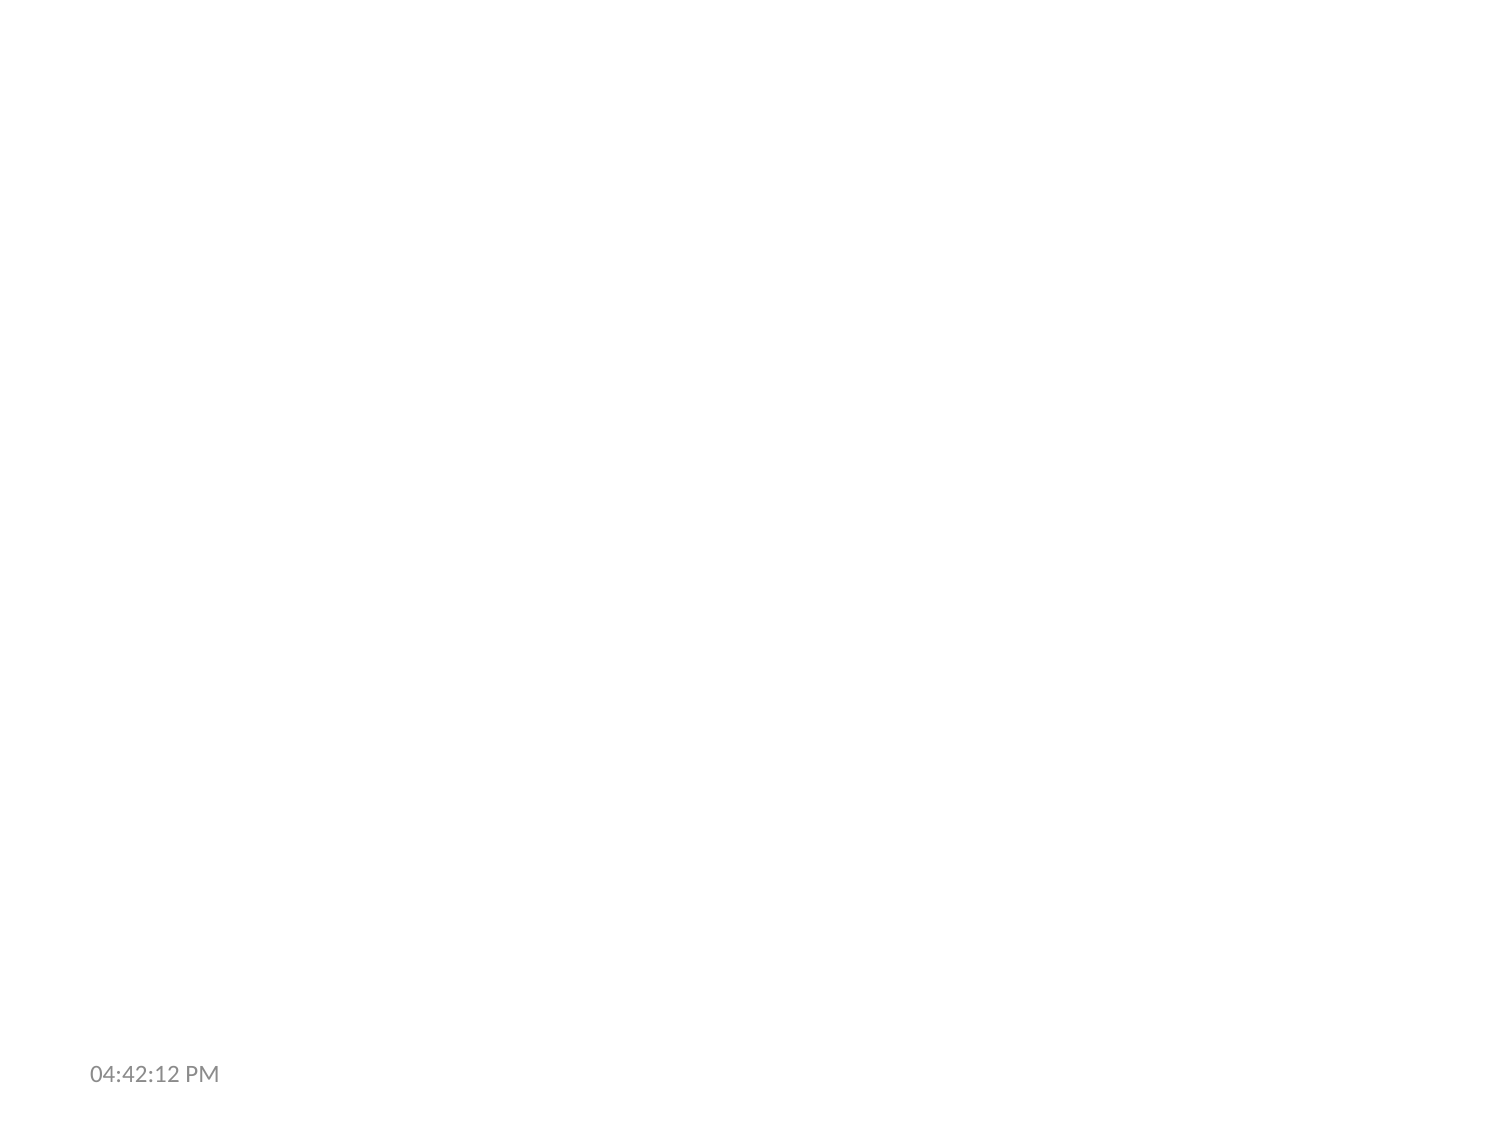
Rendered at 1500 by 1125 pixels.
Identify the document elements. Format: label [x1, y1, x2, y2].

slide_number [75, 1042, 425, 1103]
